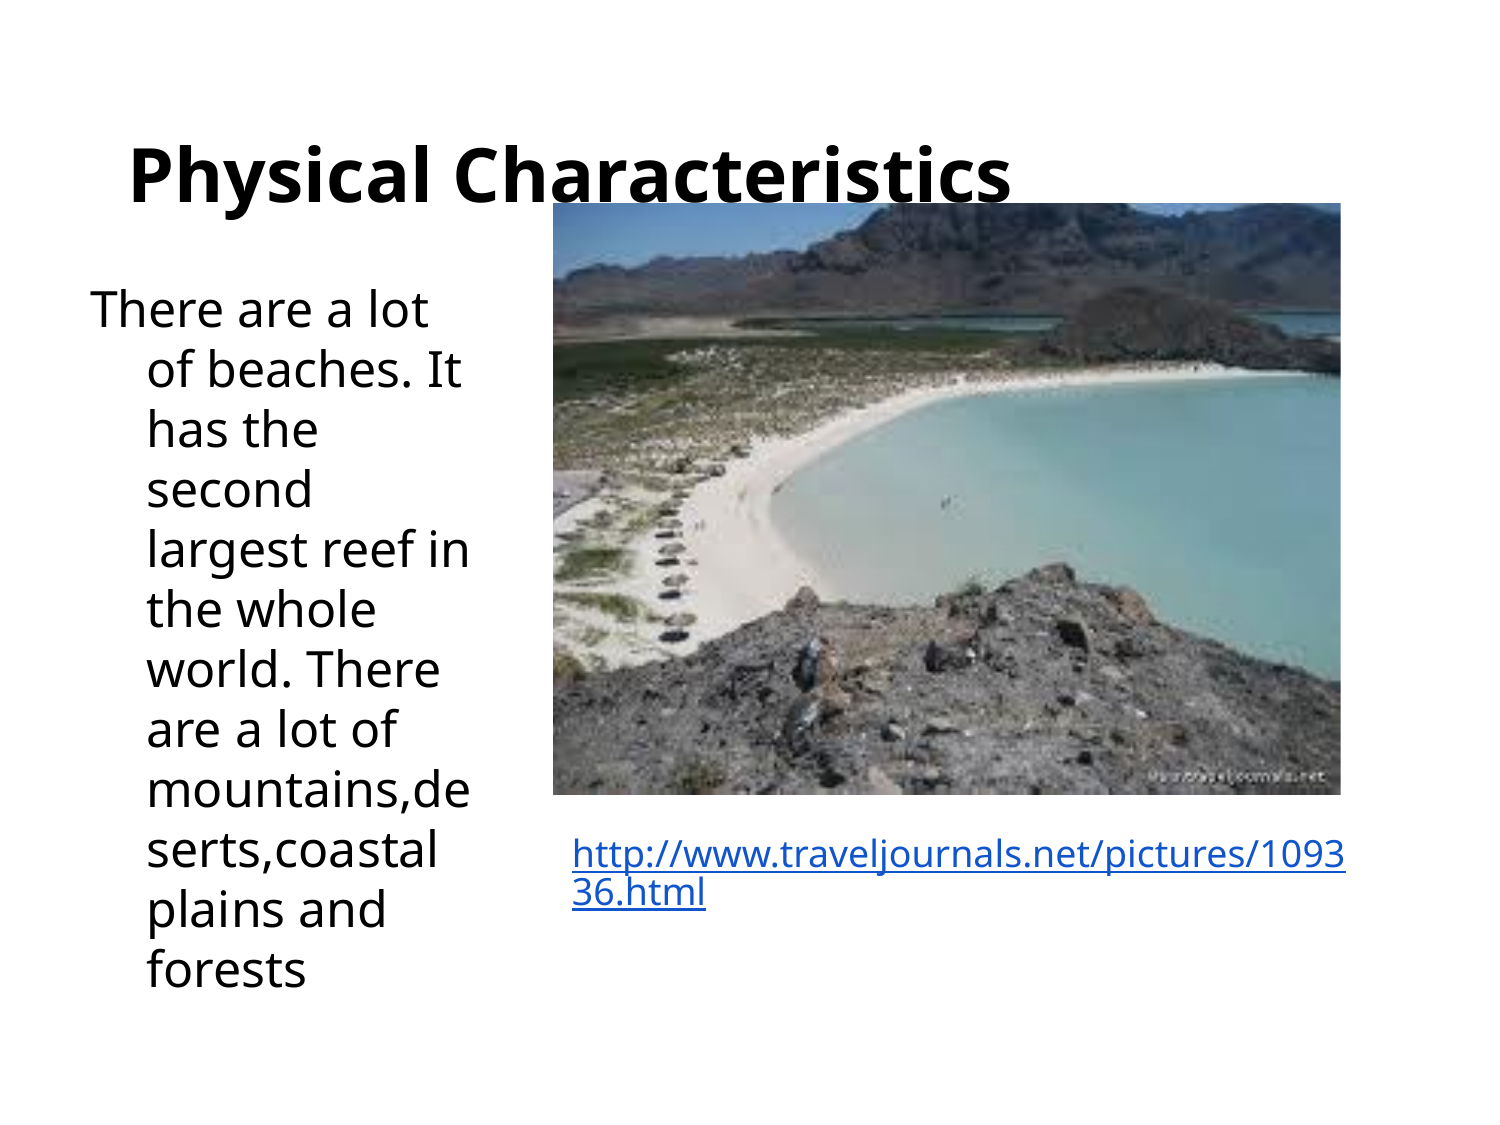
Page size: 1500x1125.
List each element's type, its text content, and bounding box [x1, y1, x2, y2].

title Physical Characteristics [75, 14, 1425, 233]
list There are a lot of beaches. It has the second largest reef in the whole world. There are a lot of mountains,deserts,coastal plains and forests [75, 262, 503, 1013]
text_box http://www.traveljournals.net/pictures/109336.html [556, 815, 1378, 897]
text_box [553, 203, 1341, 795]
